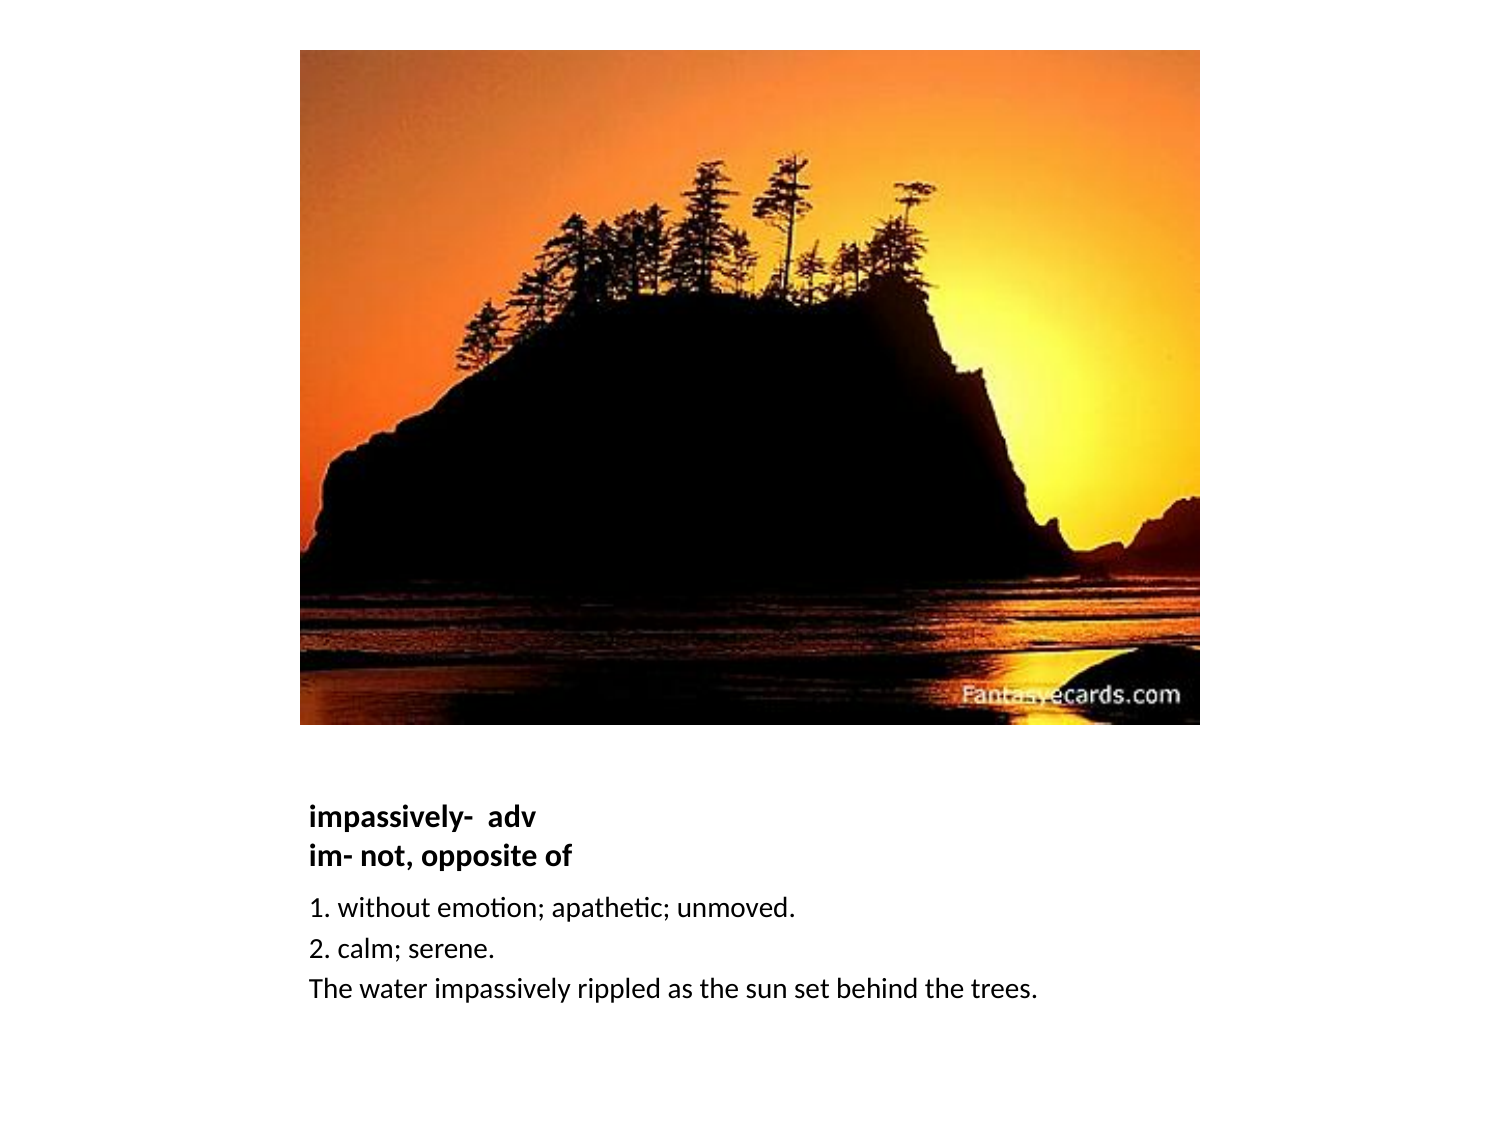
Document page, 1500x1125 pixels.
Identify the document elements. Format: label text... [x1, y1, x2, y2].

title impassively- adv im- not, opposite of [294, 787, 1194, 880]
picture [299, 49, 1201, 726]
list 1. without emotion; apathetic; unmoved. 2. calm; serene. The water impassively rippled as the sun set behind the trees. [294, 880, 1194, 1013]
